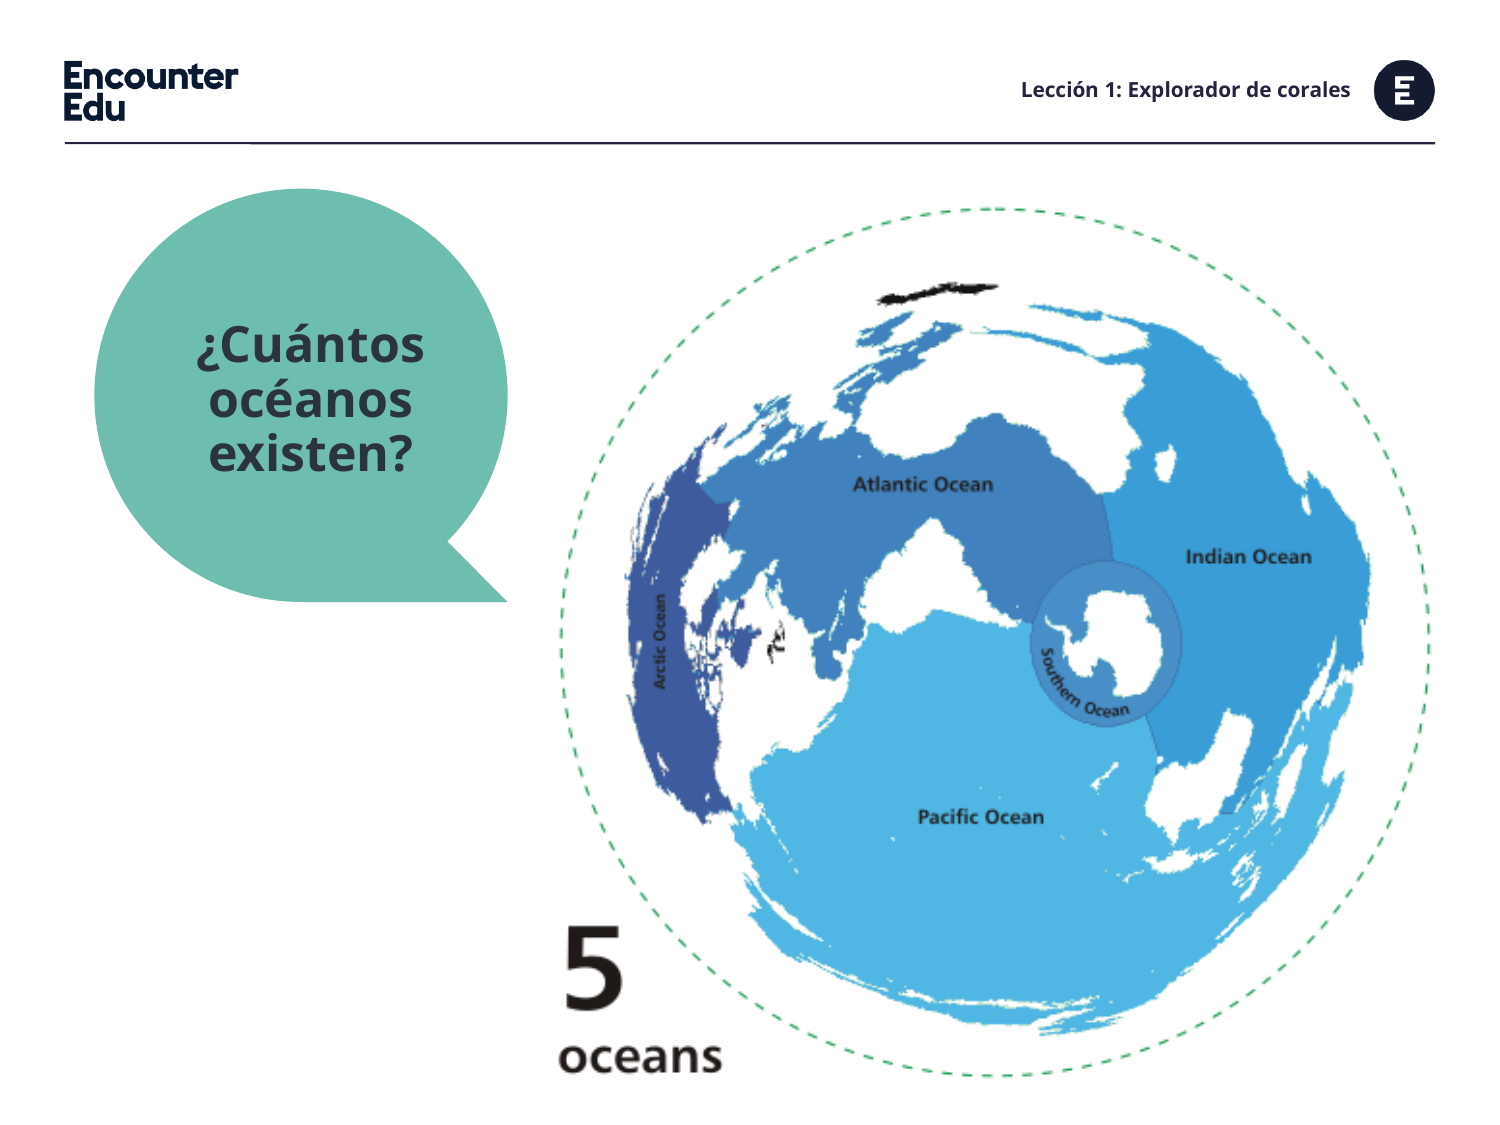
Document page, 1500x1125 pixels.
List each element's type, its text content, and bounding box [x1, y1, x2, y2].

picture [60, 59, 243, 122]
picture [1372, 58, 1436, 122]
title Lección 1: Explorador de corales [749, 67, 1359, 114]
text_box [94, 188, 508, 608]
picture [513, 161, 1478, 1125]
